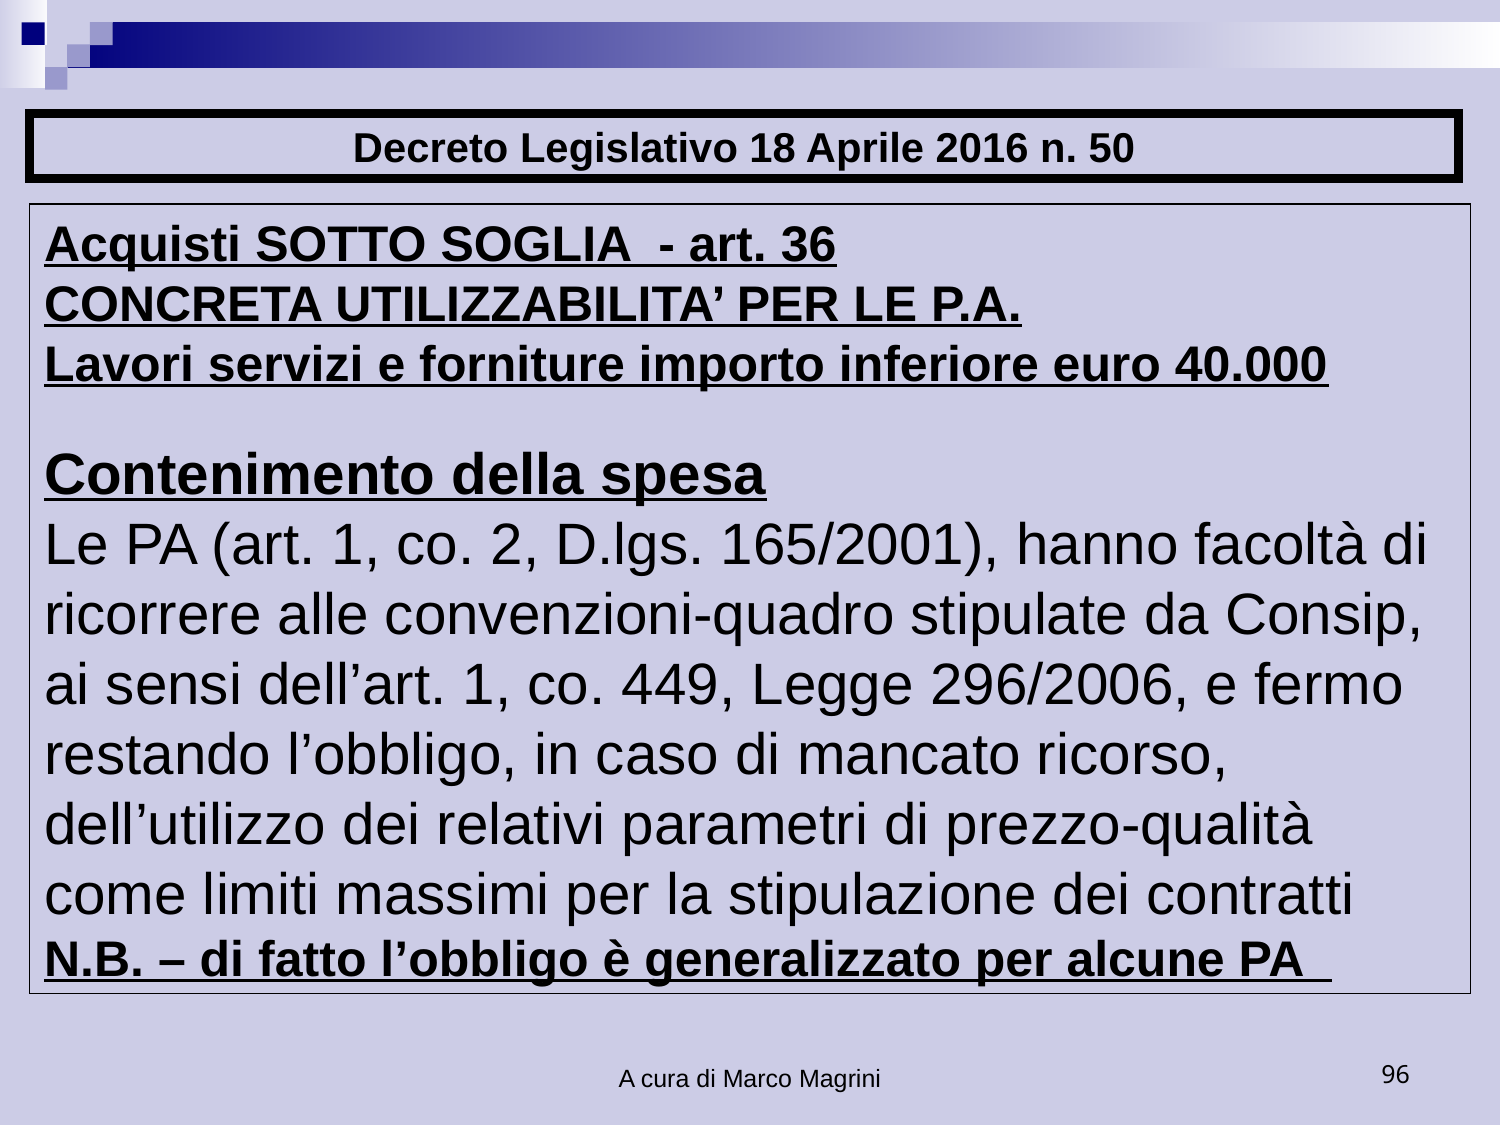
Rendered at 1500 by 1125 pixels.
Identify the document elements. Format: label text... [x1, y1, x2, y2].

slide_number 96 [1074, 1025, 1425, 1100]
text_box Decreto Legislativo 18 Aprile 2016 n. 50 [29, 113, 1459, 179]
text_box Acquisti SOTTO SOGLIA - art. 36 CONCRETA UTILIZZABILITA’ PER LE P.A. Lavori servizi e forniture importo inferiore euro 40.000 Contenimento della spesa Le PA (art. 1, co. 2, D.lgs. 165/2001), hanno facoltà di ricorrere alle convenzioni-quadro stipulate da Consip, ai sensi dell’art. 1, co. 449, Legge 296/2006, e fermo restando l’obbligo, in caso di mancato ricorso, dell’utilizzo dei relativi parametri di prezzo-qualità come limiti massimi per la stipulazione dei contratti N.B. – di fatto l’obbligo è generalizzato per alcune PA [29, 203, 1471, 994]
footer A cura di Marco Magrini [512, 1025, 988, 1100]
